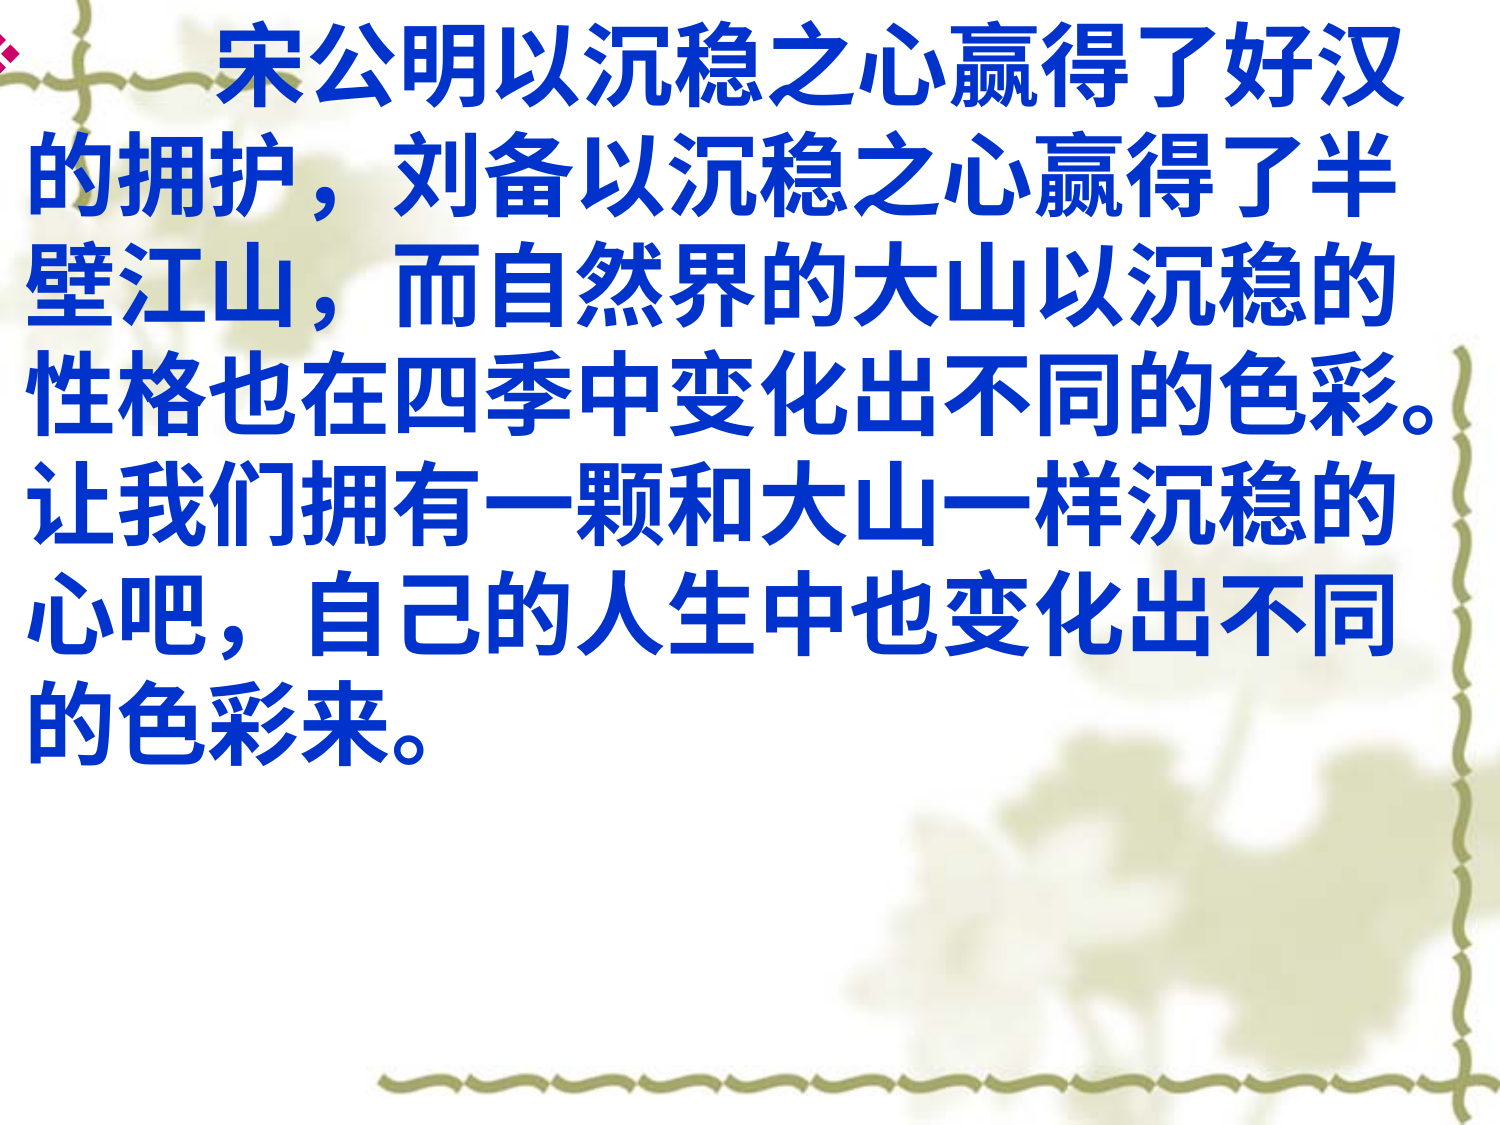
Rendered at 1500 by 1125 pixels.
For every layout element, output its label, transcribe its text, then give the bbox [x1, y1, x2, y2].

list 宋公明以沉稳之心赢得了好汉的拥护，刘备以沉稳之心赢得了半壁江山，而自然界的大山以沉稳的性格也在四季中变化出不同的色彩。让我们拥有一颗和大山一样沉稳的心吧，自己的人生中也变化出不同的色彩来。 [0, 0, 1500, 1125]
